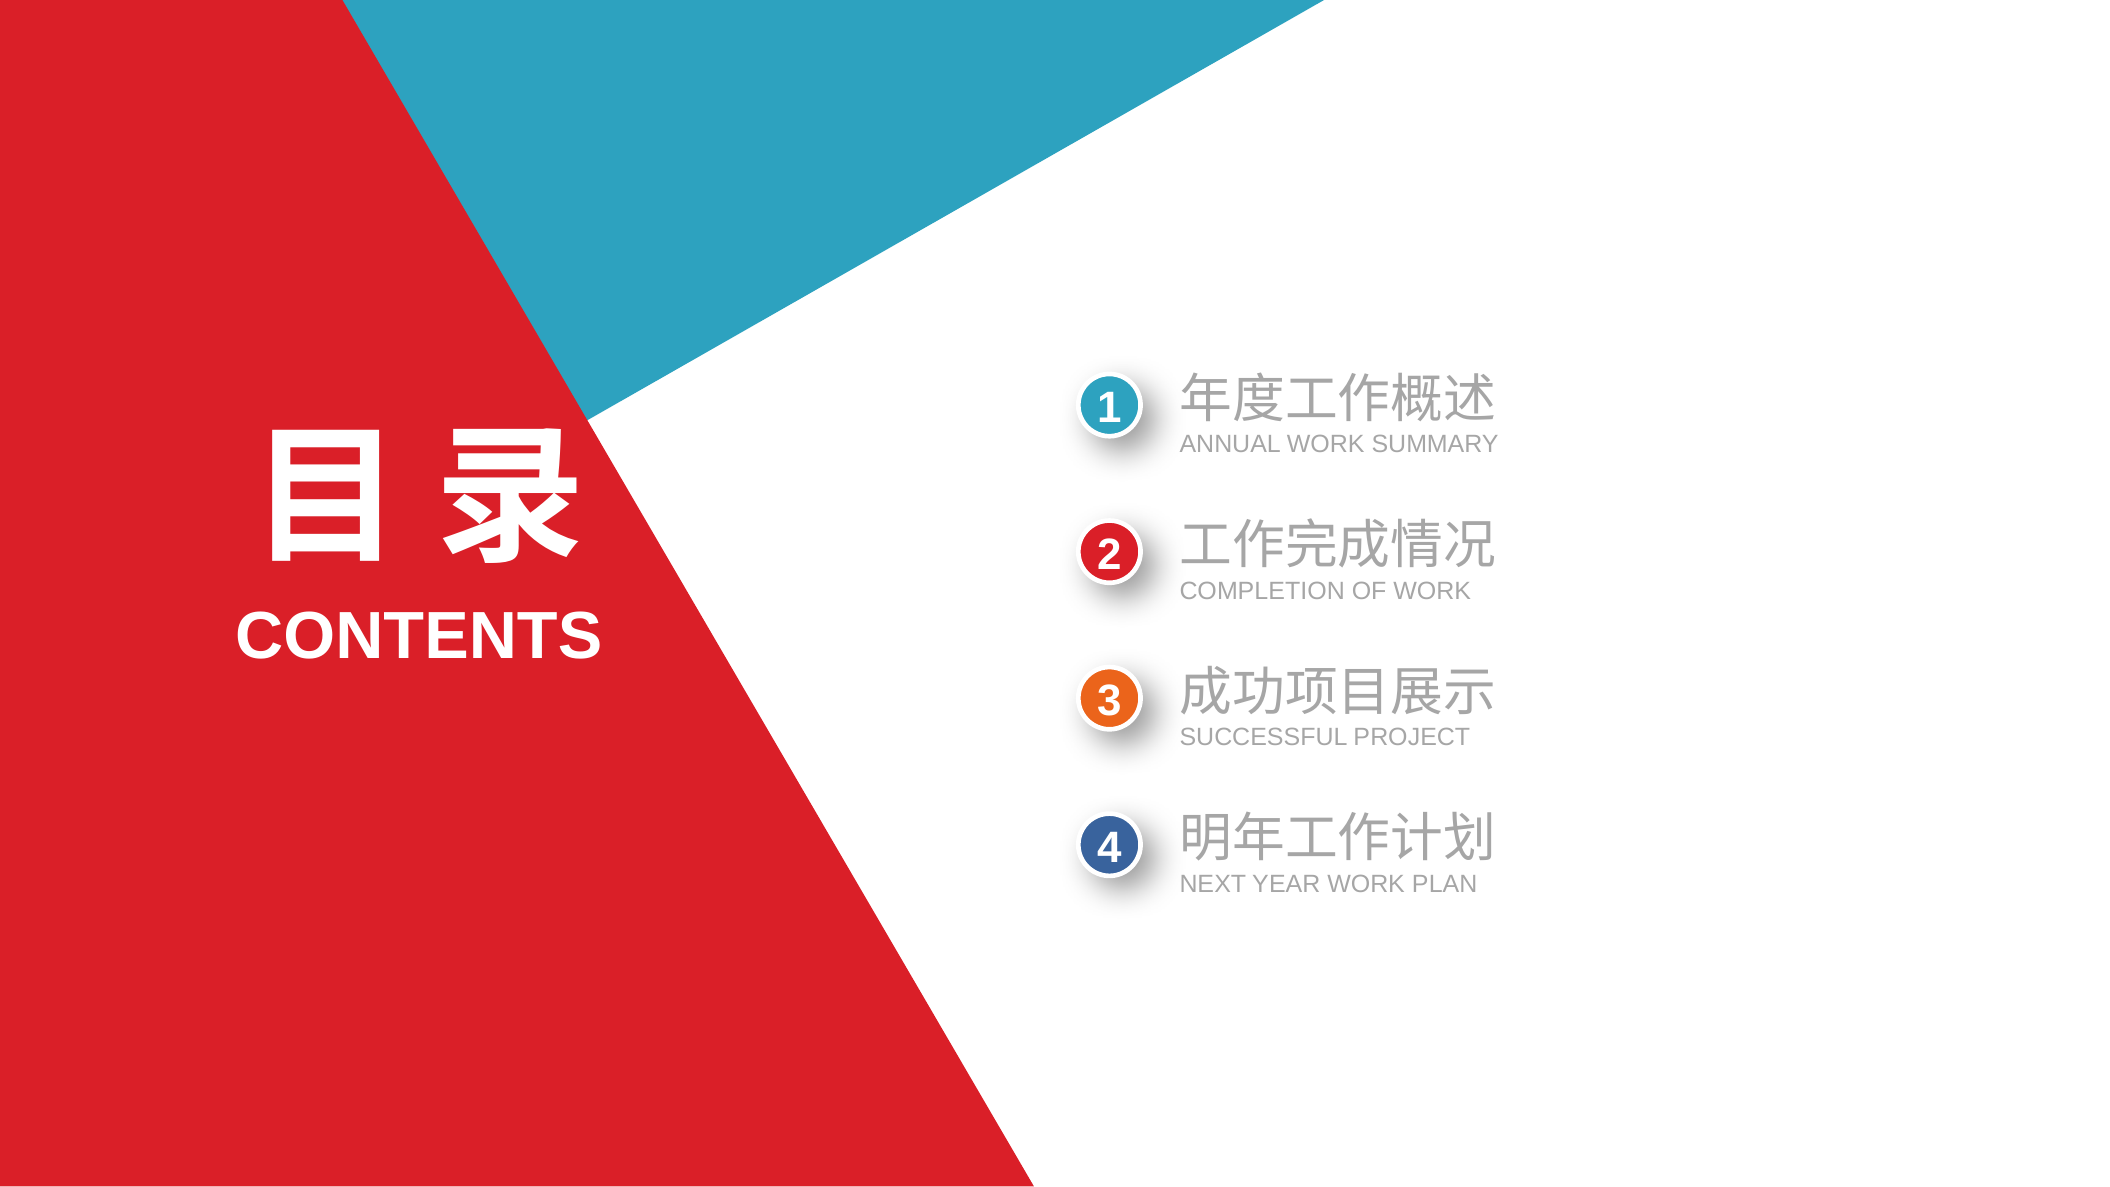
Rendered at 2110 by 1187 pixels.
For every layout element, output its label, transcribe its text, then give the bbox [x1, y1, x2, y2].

text_box [343, 0, 1325, 399]
text_box 2 [1077, 519, 1142, 584]
text_box 3 [1077, 665, 1142, 731]
text_box 目 录 [203, 399, 635, 580]
text_box 1 [1077, 372, 1142, 438]
text_box [0, 0, 1034, 1187]
text_box 4 [1077, 812, 1142, 877]
text_box CONTENTS [227, 592, 610, 673]
